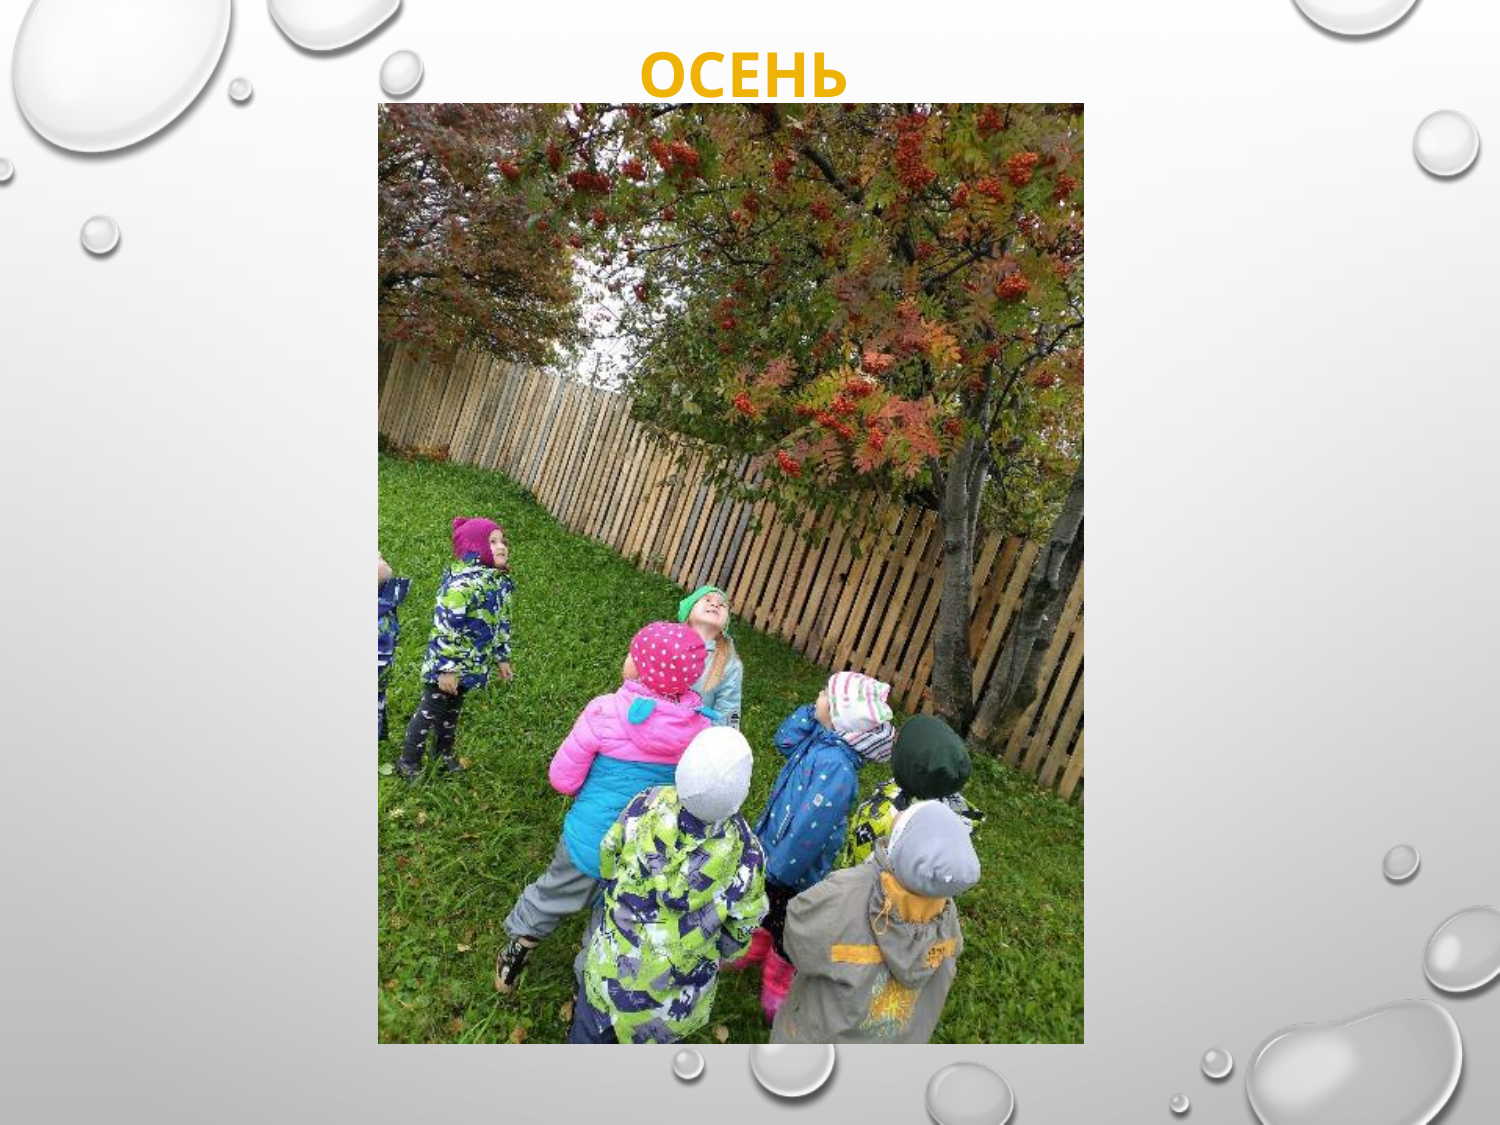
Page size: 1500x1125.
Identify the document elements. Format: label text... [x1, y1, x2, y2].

picture [0, 0, 1500, 1125]
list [378, 103, 1084, 1044]
title осень [112, 35, 1376, 119]
